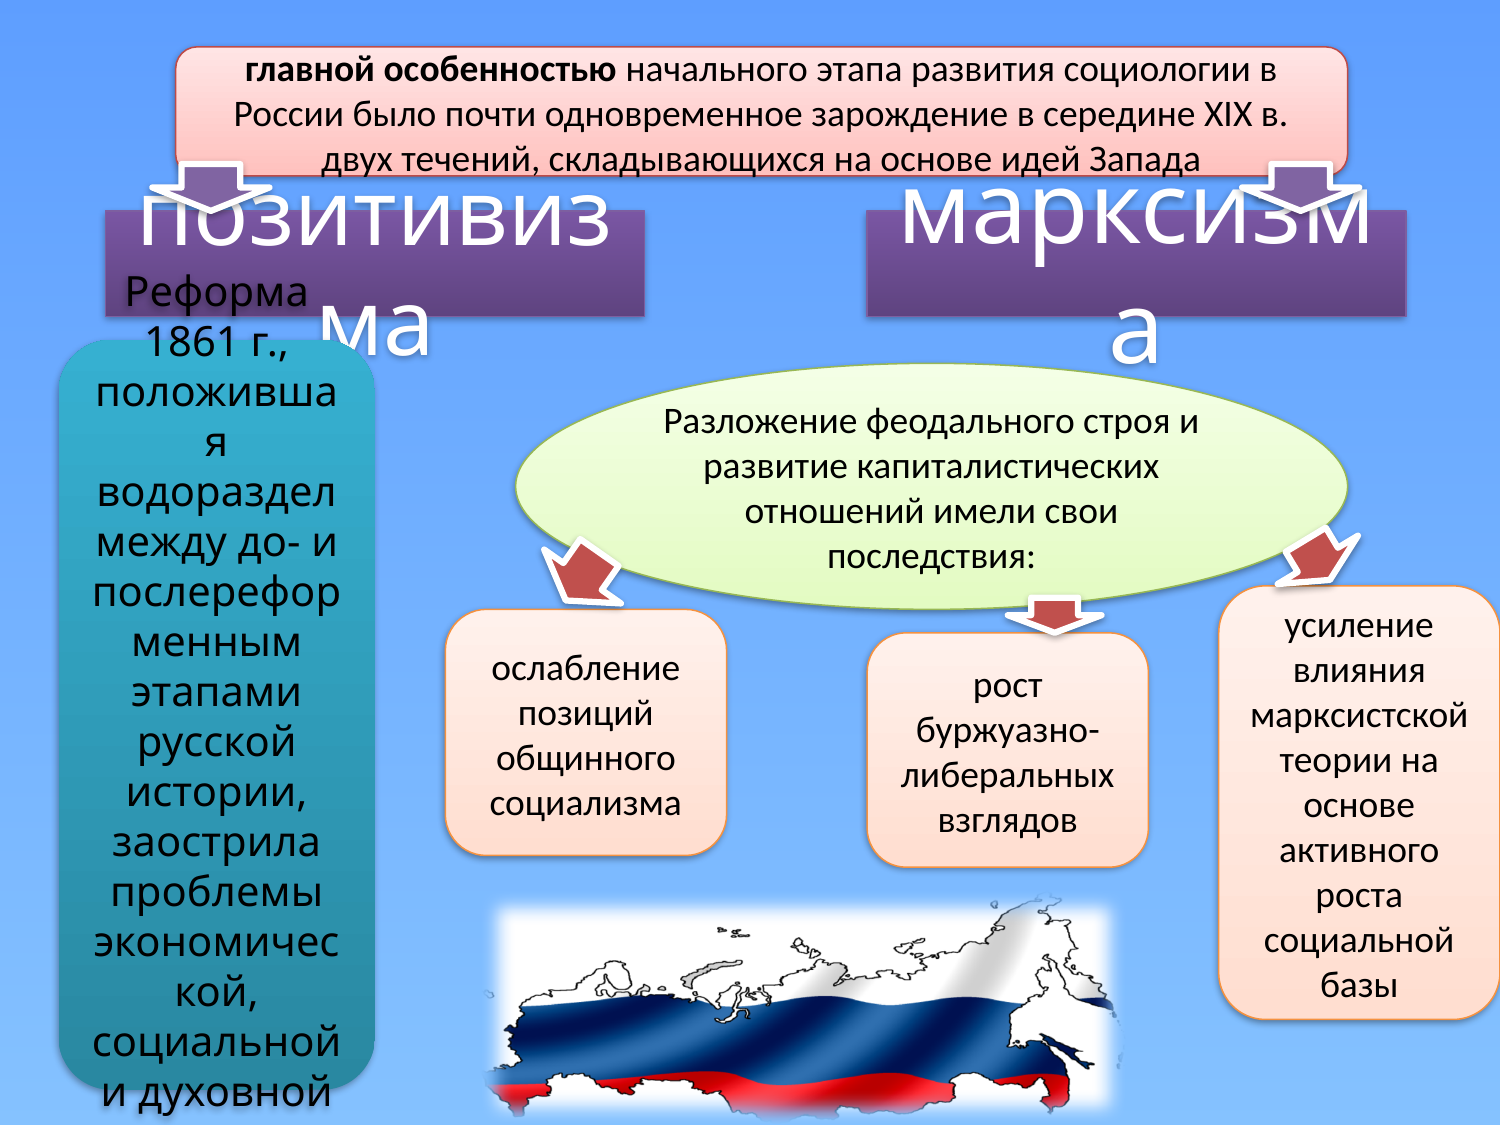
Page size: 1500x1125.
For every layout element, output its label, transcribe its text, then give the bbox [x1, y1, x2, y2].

text_box главной особенностью начального этапа развития социологии в России было почти одновременное зарождение в середине XIX в. двух течений, складывающихся на основе идей Запада [174, 46, 1349, 177]
text_box ослабление позиций общинного социализма [444, 608, 728, 857]
text_box [1274, 524, 1362, 588]
text_box [1004, 594, 1105, 636]
text_box [149, 160, 273, 214]
text_box [541, 535, 624, 607]
text_box Реформа 1861 г., положившая водораздел между до- и послереформенным этапами русской истории, заострила проблемы экономической, социальной и духовной жизни. [58, 339, 375, 1090]
text_box позитивизма [105, 210, 645, 317]
text_box рост буржуазно-либеральных взглядов [866, 632, 1150, 868]
text_box марксизма [866, 210, 1407, 317]
text_box [1239, 160, 1363, 214]
text_box усиление влияния марксистской теории на основе активного роста социальной базы [1217, 585, 1500, 1021]
text_box Разложение феодального строя и развитие капиталистических отношений имели свои последствия: [514, 362, 1349, 611]
picture [480, 890, 1126, 1125]
